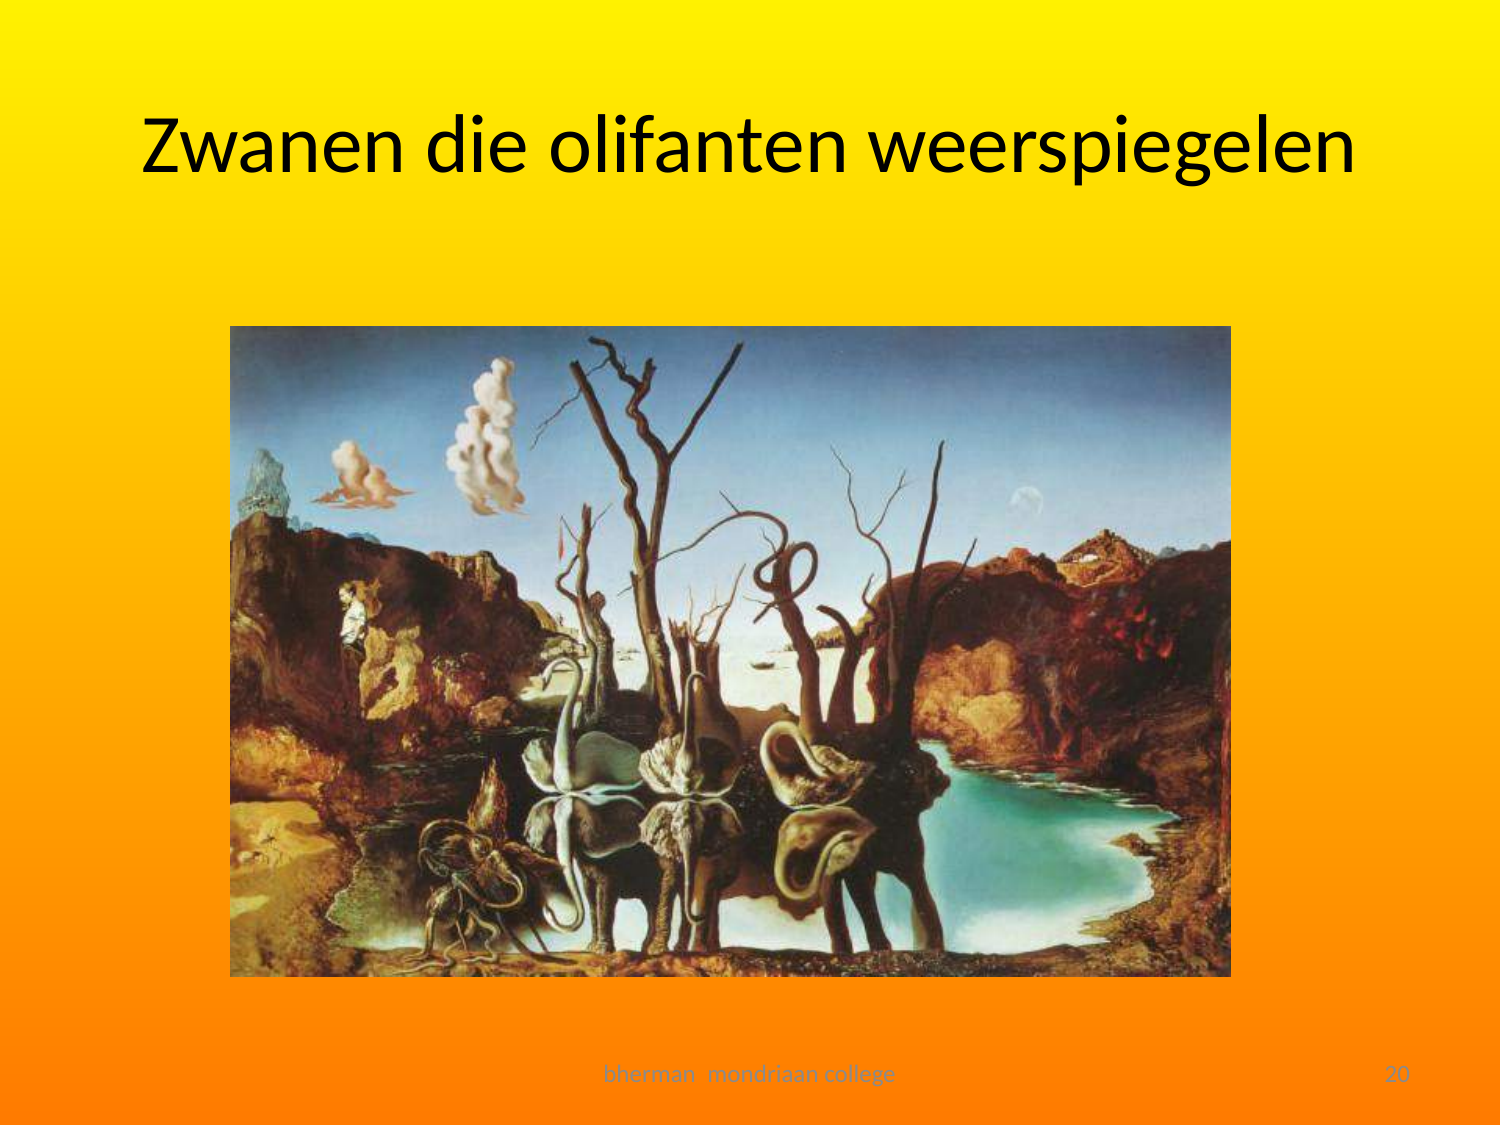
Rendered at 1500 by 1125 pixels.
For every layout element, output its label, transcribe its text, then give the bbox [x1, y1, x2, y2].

slide_number 20 [1074, 1042, 1425, 1103]
picture [229, 326, 1231, 977]
title Zwanen die olifanten weerspiegelen [75, 45, 1425, 233]
footer bherman mondriaan college [512, 1042, 988, 1103]
